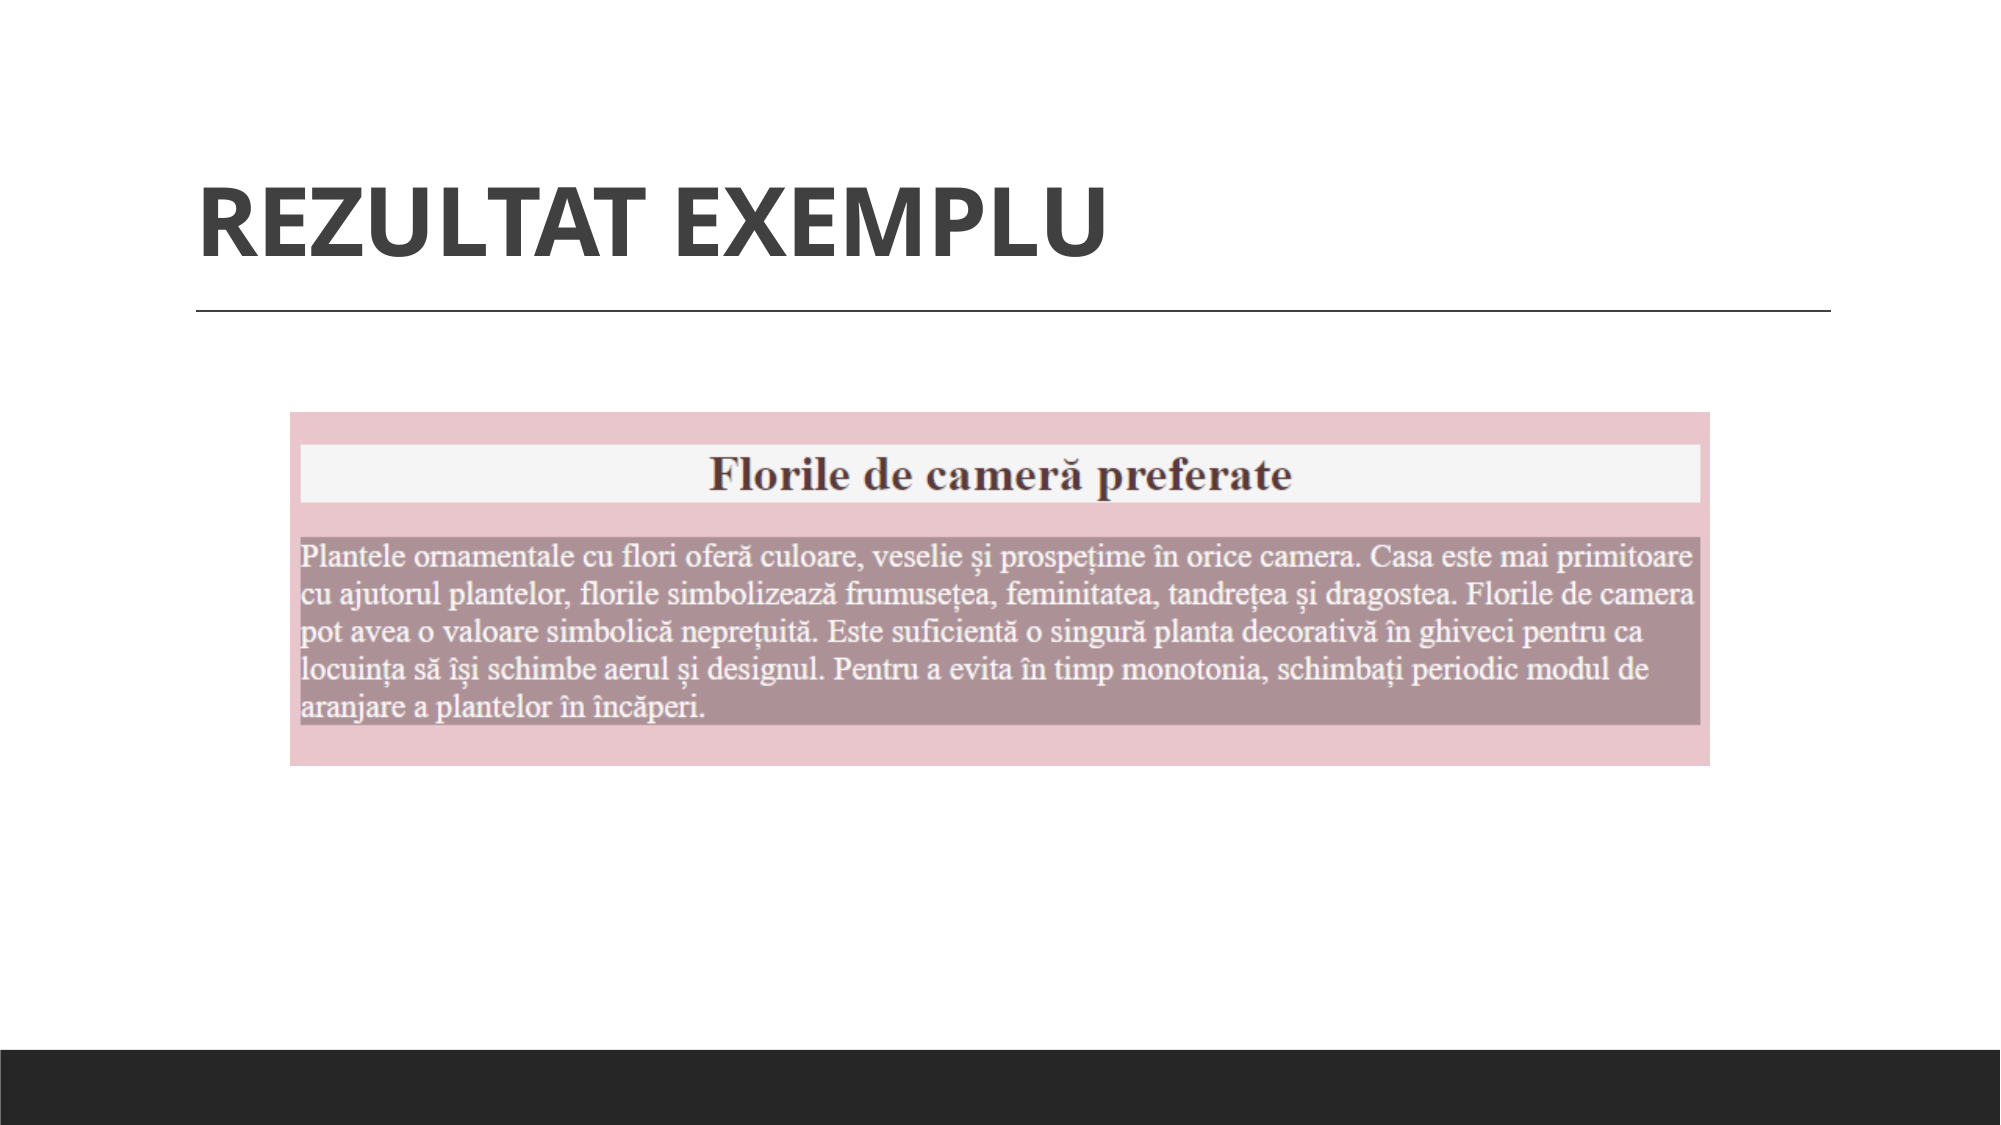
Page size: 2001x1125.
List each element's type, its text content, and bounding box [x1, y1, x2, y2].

picture [290, 411, 1710, 767]
title REZULTAT EXEMPLU [180, 47, 1830, 285]
